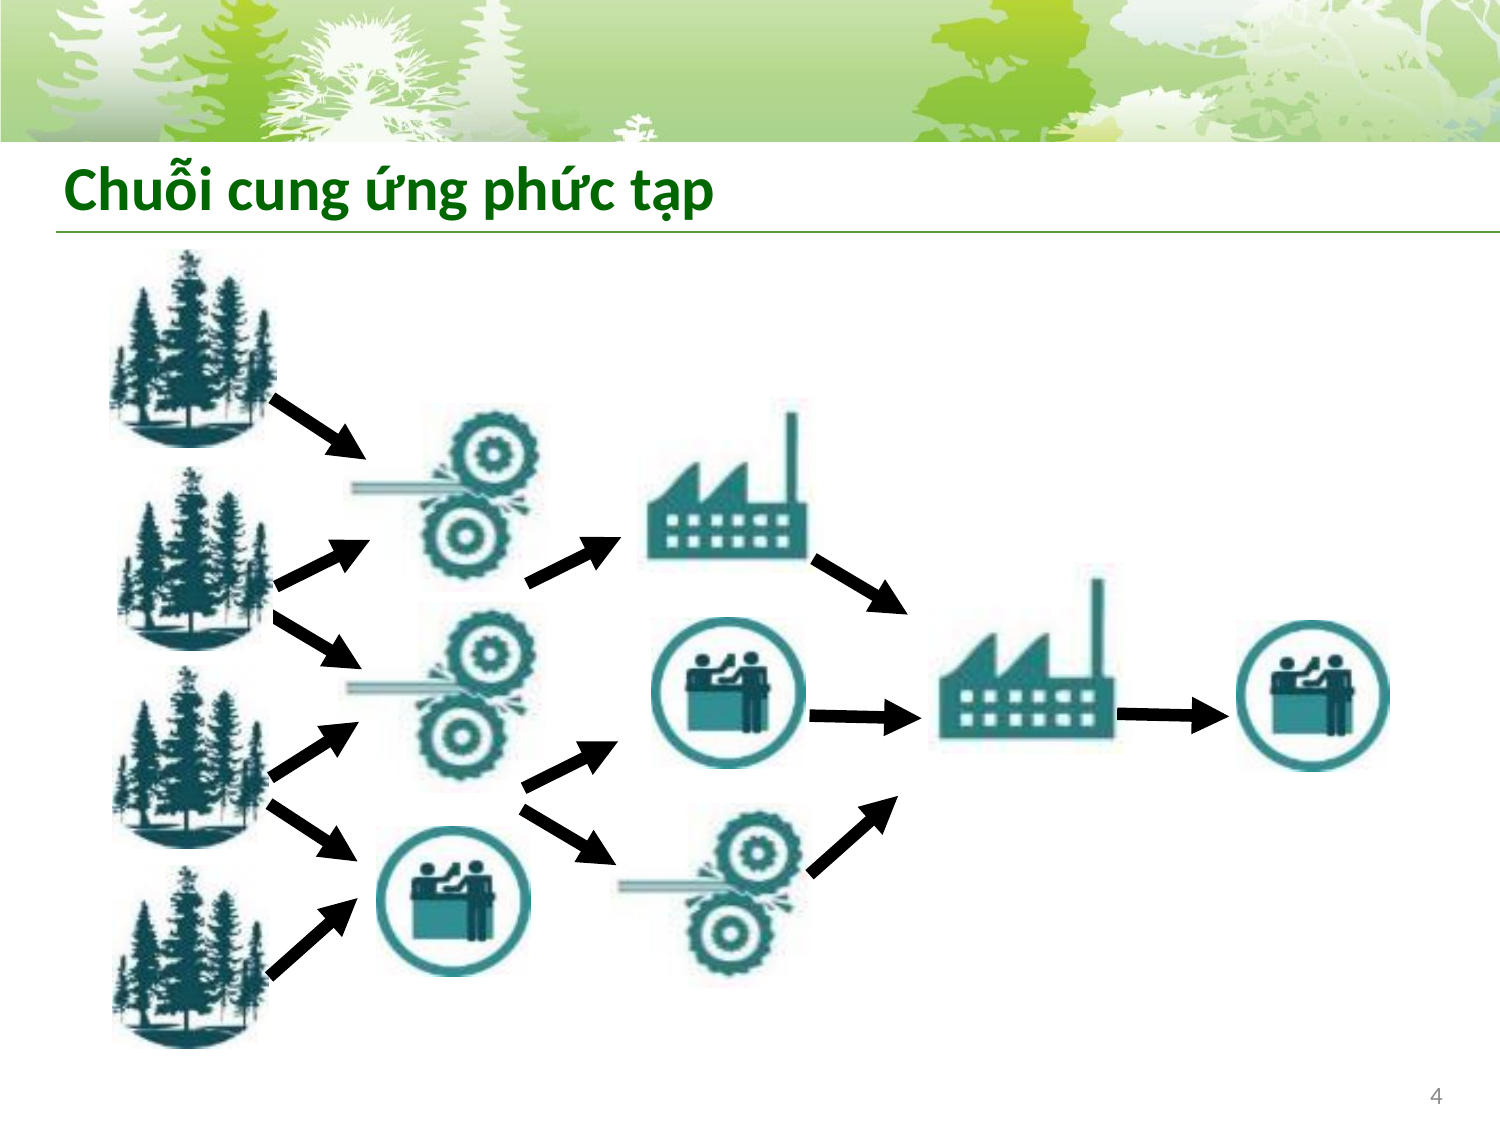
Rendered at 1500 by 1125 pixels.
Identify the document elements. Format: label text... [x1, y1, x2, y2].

text_box [825, 565, 908, 615]
picture [928, 562, 1133, 754]
slide_number 4 [1120, 1065, 1458, 1125]
text_box [269, 803, 358, 862]
picture [343, 403, 550, 592]
text_box [809, 711, 922, 725]
picture [108, 249, 277, 448]
text_box [813, 795, 899, 872]
picture [0, 0, 1500, 142]
picture [338, 602, 547, 793]
title Chuỗi cung ứng phức tạp [49, 147, 1344, 234]
picture [1235, 620, 1390, 772]
picture [376, 826, 531, 977]
picture [637, 397, 825, 573]
picture [117, 466, 273, 651]
picture [651, 617, 806, 769]
text_box [547, 741, 619, 777]
text_box [550, 536, 622, 573]
picture [112, 665, 269, 849]
picture [112, 865, 269, 1049]
text_box [521, 809, 610, 865]
text_box [1133, 709, 1230, 723]
text_box [269, 898, 358, 978]
picture [610, 803, 813, 988]
